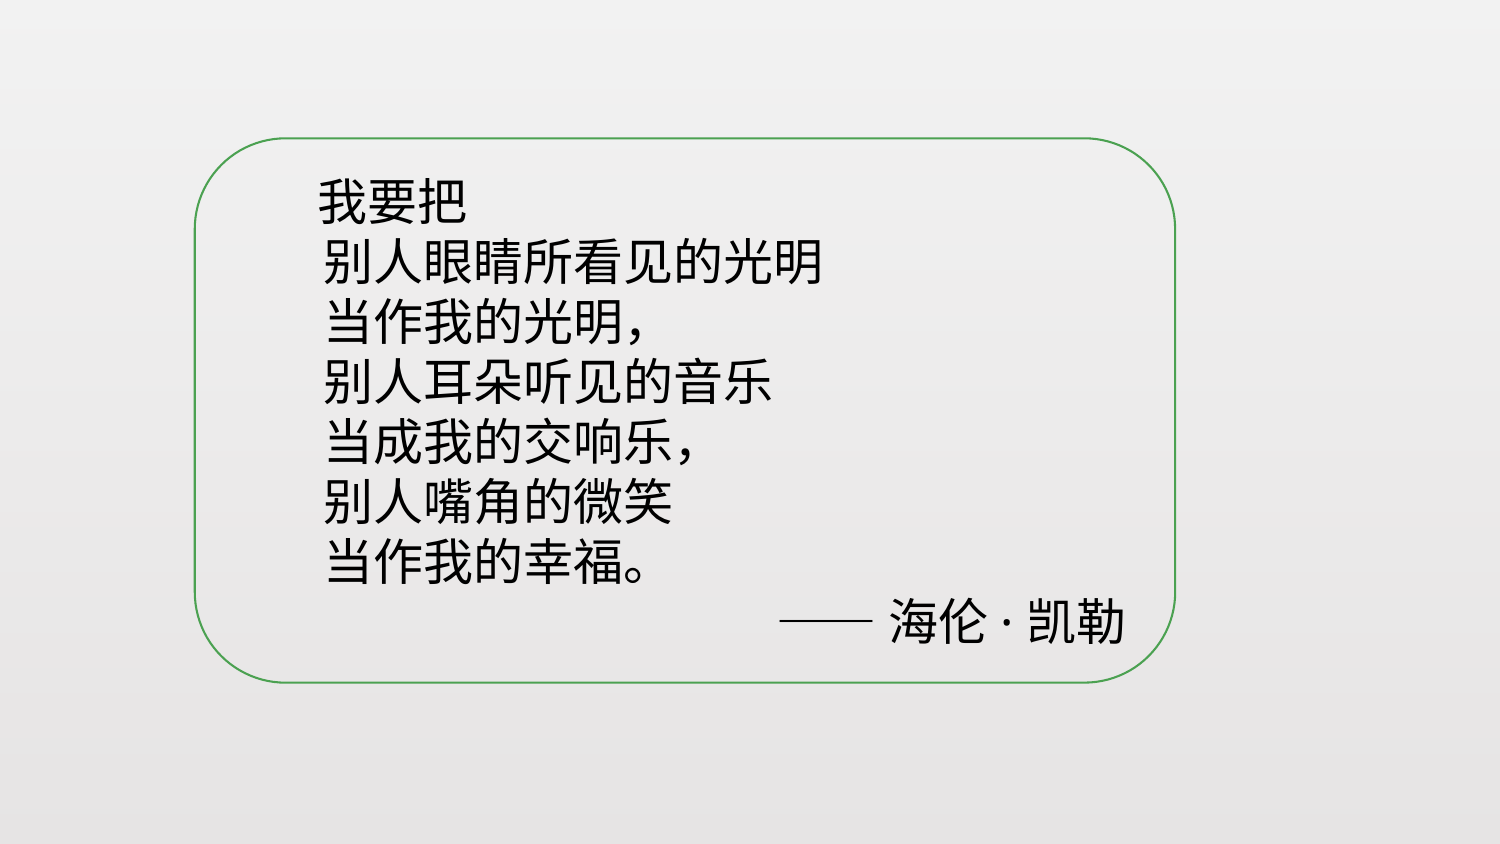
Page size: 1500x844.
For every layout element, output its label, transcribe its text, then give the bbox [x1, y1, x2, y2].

text_box 我要把 别人眼睛所看见的光明 当作我的光明， 别人耳朵听见的音乐 当成我的交响乐， 别人嘴角的微笑 当作我的幸福。 ——海伦·凯勒 [193, 137, 1177, 684]
